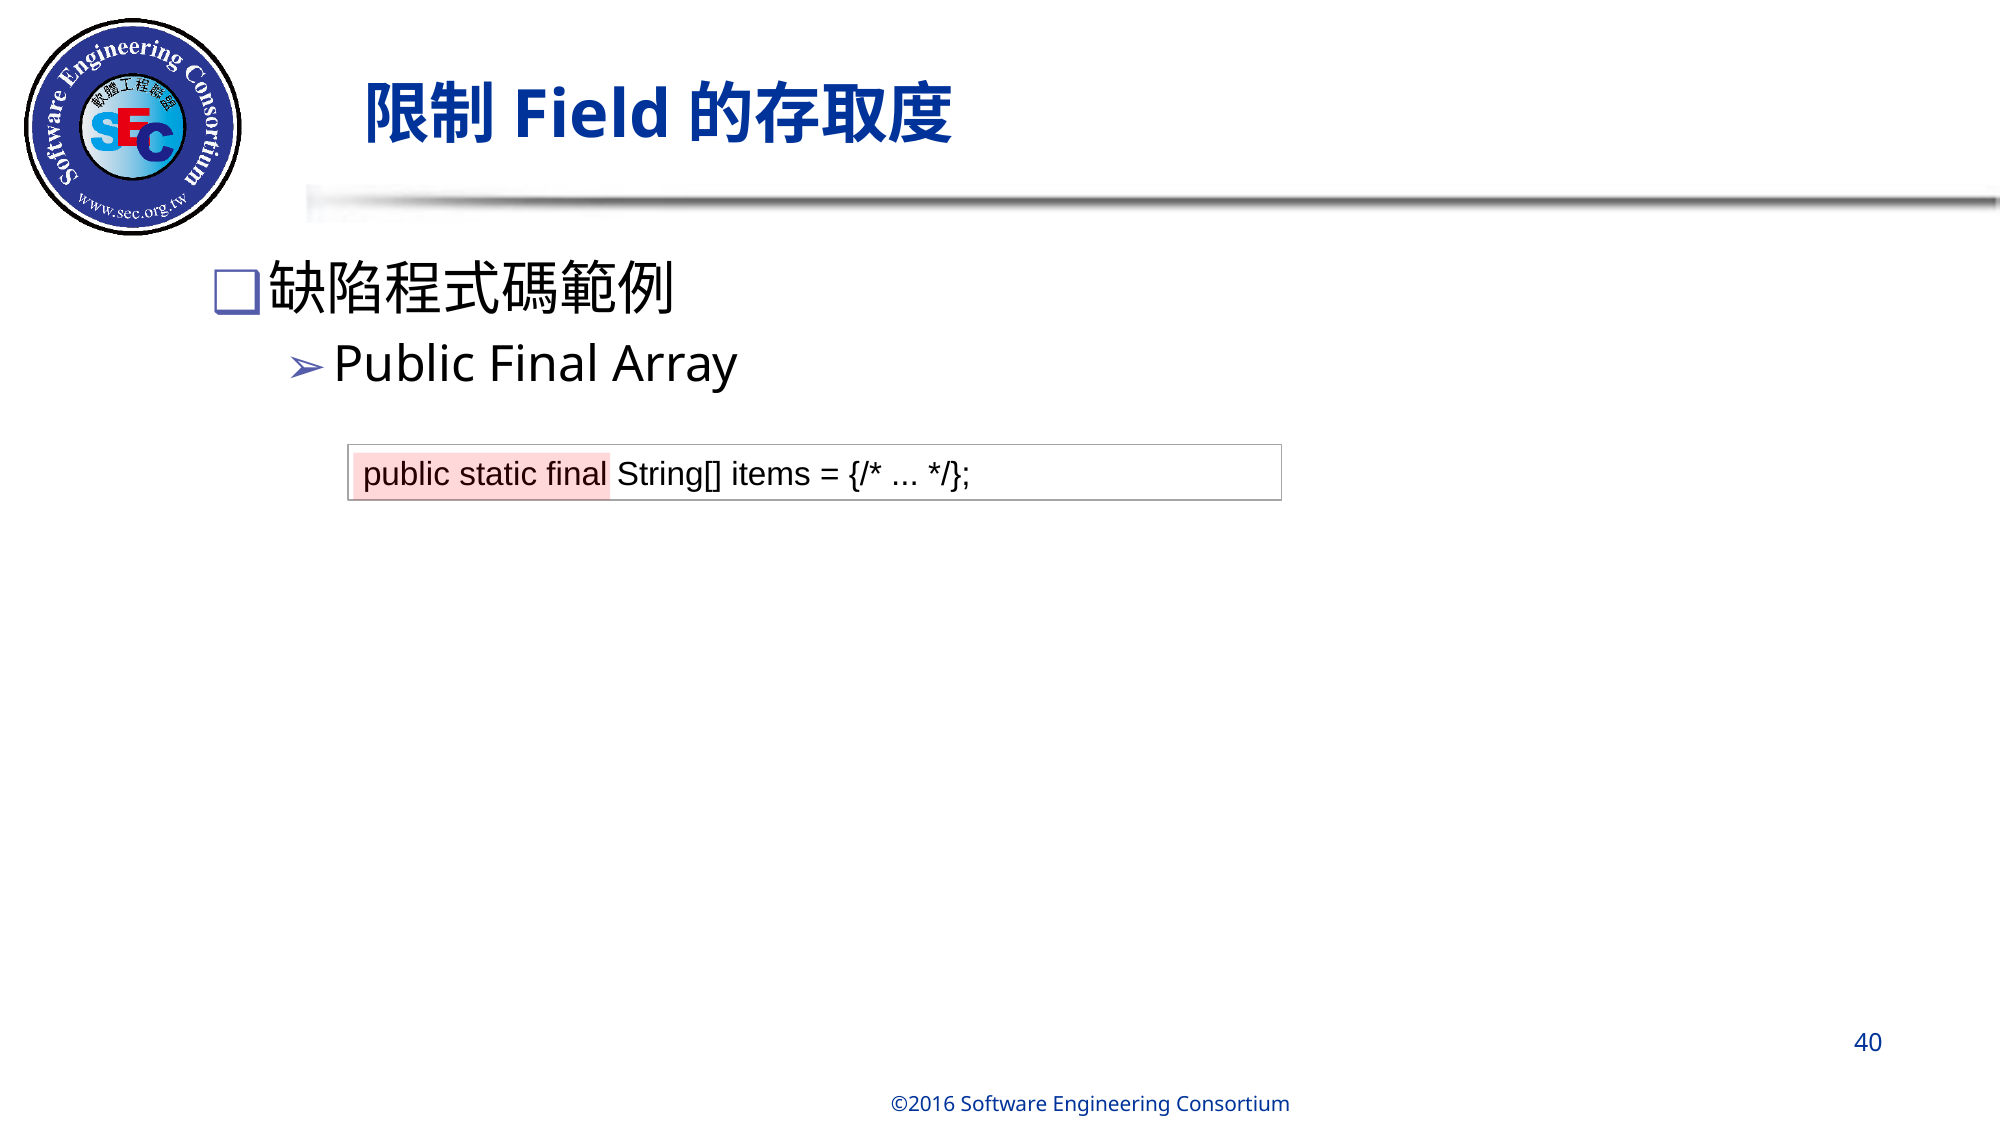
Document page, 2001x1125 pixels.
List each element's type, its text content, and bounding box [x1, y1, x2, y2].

text_box public static final String[] items = {/* ... */}; [348, 444, 1282, 500]
title 限制Field的存取度 [348, 42, 2000, 179]
list 缺陷程式碼範例 Public Final Array [196, 243, 1898, 1000]
picture [0, 0, 265, 259]
picture [306, 184, 2000, 223]
text_box [353, 452, 611, 500]
slide_number ‹#› [1481, 1019, 1898, 1094]
